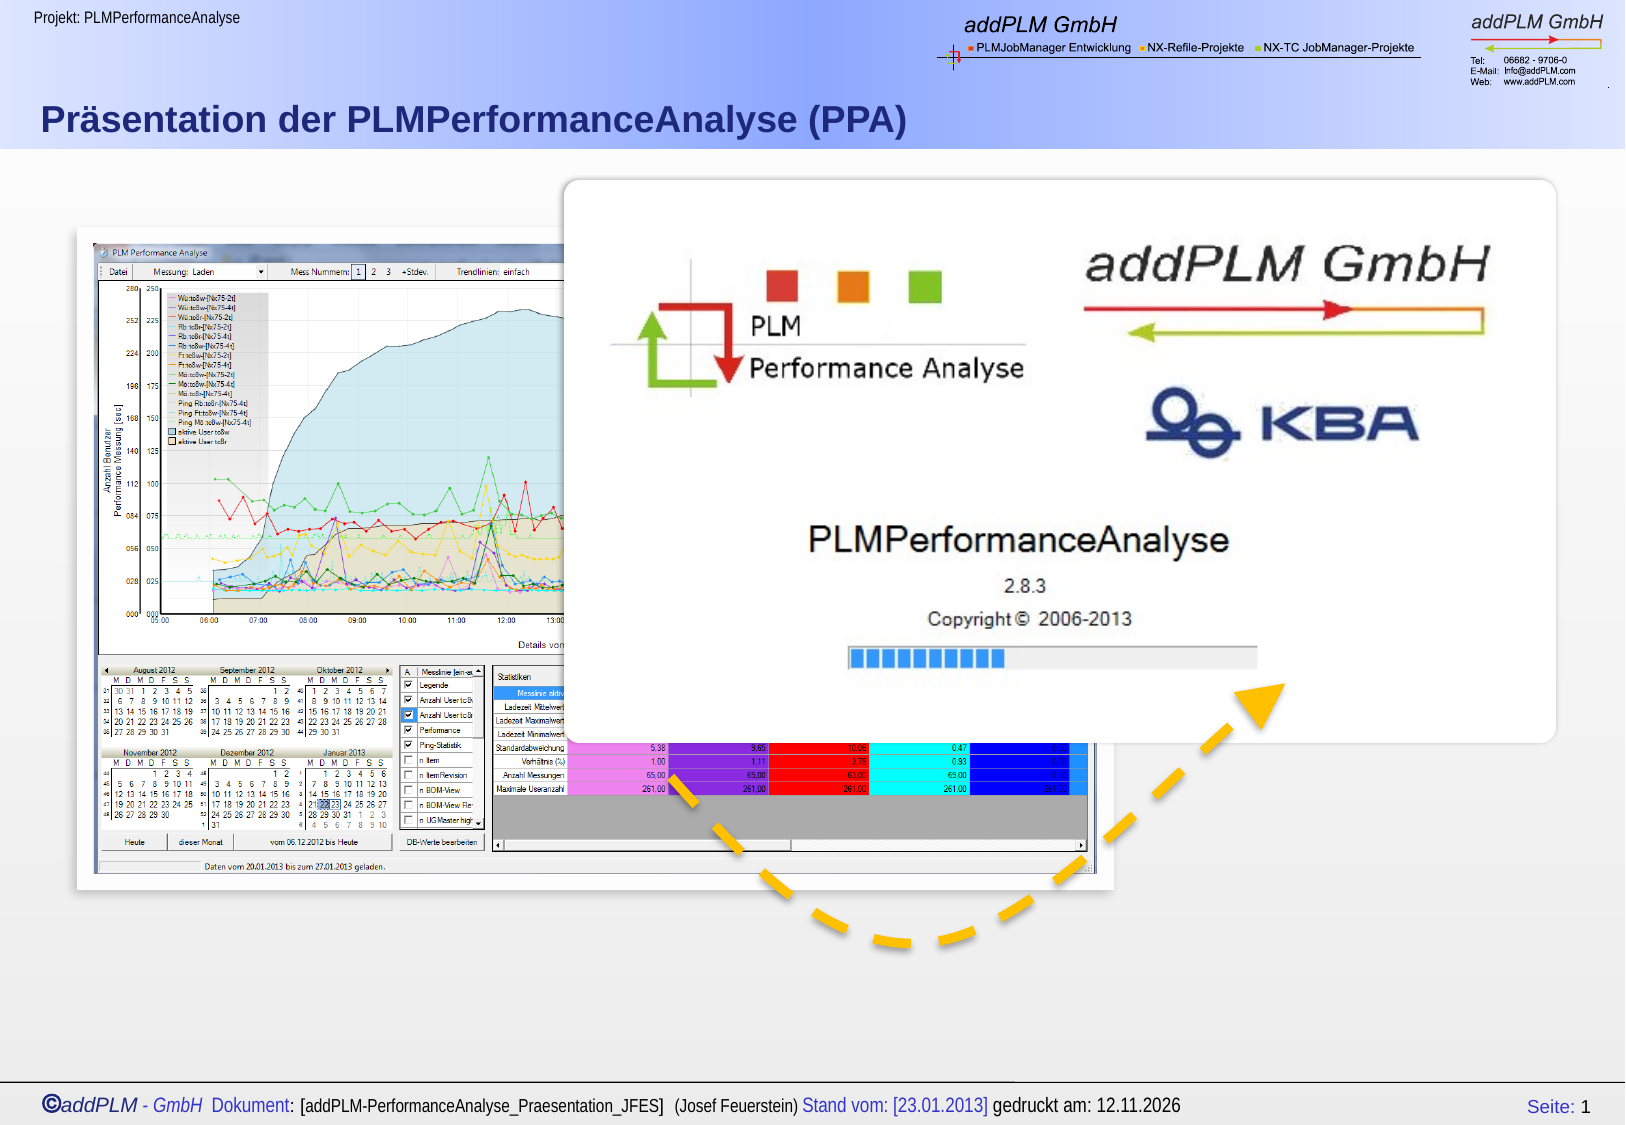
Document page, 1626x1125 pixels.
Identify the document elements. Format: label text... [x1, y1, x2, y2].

title Präsentation der PLMPerformanceAnalyse (PPA) [40, 67, 1582, 131]
picture [93, 211, 1526, 875]
text_box [1102, 721, 1242, 842]
text_box [768, 882, 1059, 947]
